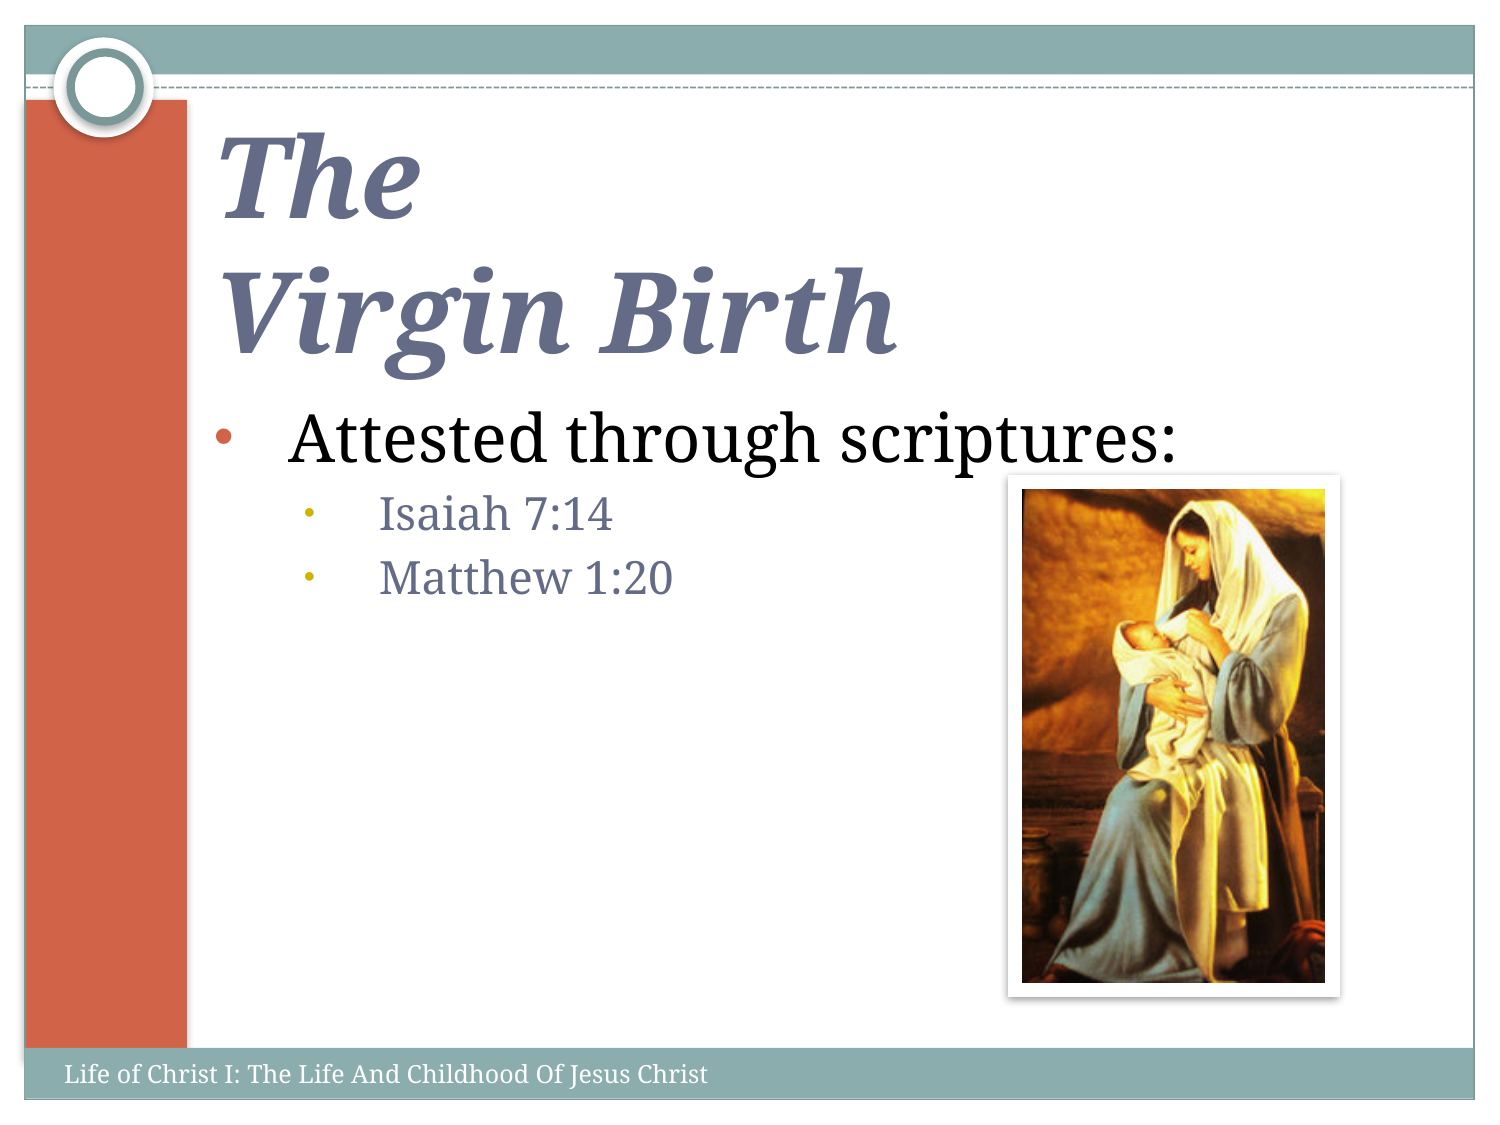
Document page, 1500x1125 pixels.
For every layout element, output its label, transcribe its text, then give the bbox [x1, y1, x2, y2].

picture [1022, 488, 1326, 983]
text_box Attested through scriptures: Isaiah 7:14 Matthew 1:20 [198, 388, 1455, 1052]
title The Virgin Birth [198, 98, 1472, 518]
footer Life of Christ I: The Life And Childhood Of Jesus Christ [49, 1051, 949, 1112]
